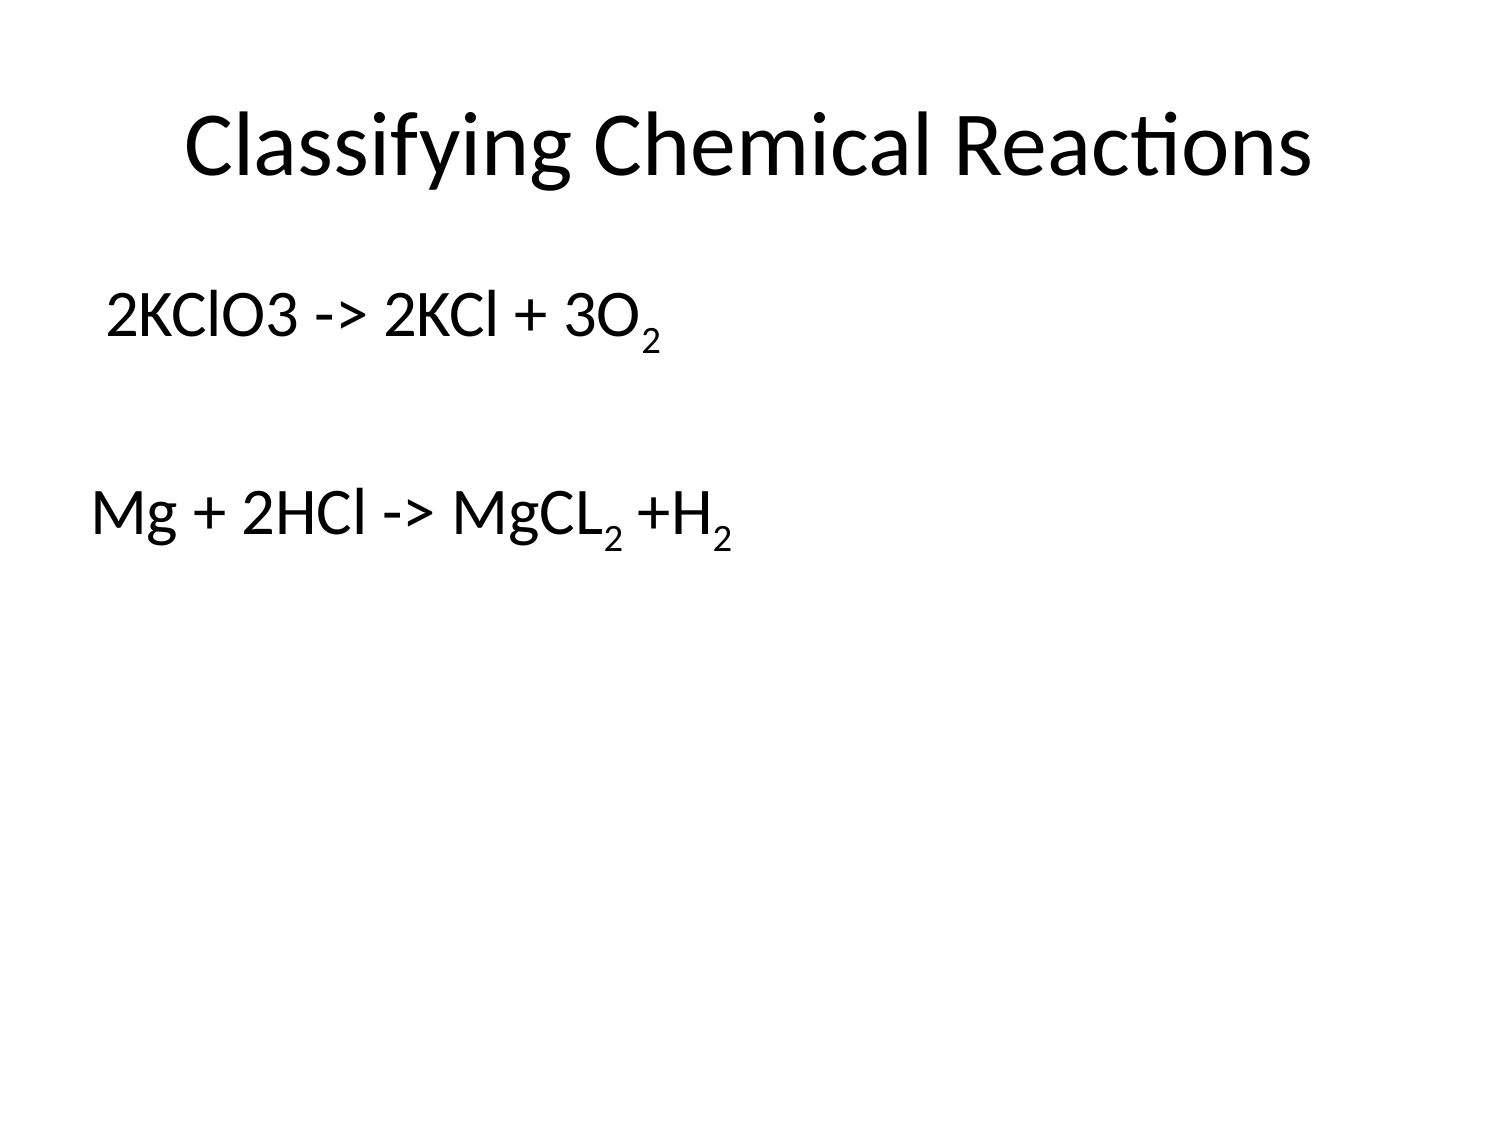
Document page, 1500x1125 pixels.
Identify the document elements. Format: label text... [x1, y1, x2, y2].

title Classifying Chemical Reactions [75, 45, 1425, 233]
list 2KClO3 -> 2KCl + 3O2 Mg + 2HCl -> MgCL2 +H2 [75, 262, 1425, 1005]
